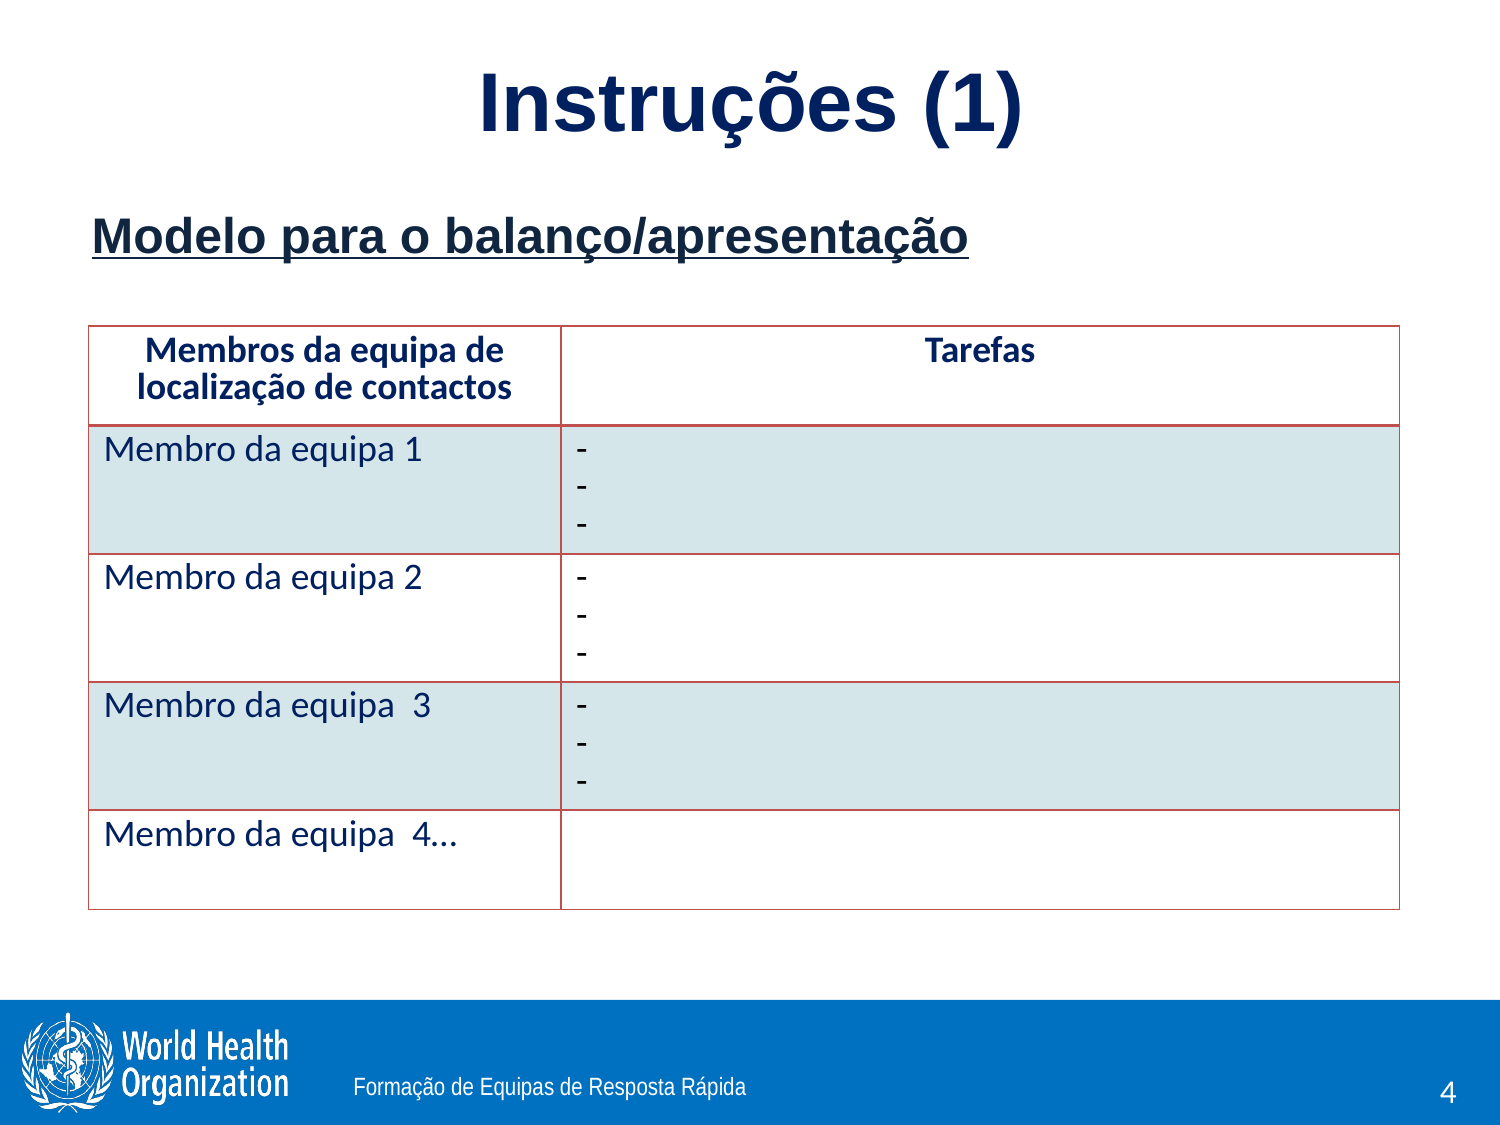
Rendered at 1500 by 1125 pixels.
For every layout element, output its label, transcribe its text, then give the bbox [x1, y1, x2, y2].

table_cell Membro da equipa 2 [89, 555, 560, 681]
table_cell Membro da equipa 4… [89, 811, 560, 909]
table_cell - - - [562, 683, 1399, 809]
table_cell - - - [562, 427, 1399, 553]
table_cell Membro da equipa 1 [89, 427, 560, 553]
table_header Tarefas [562, 327, 1399, 424]
table_cell [562, 811, 1399, 909]
table_header Membros da equipa de localização de contactos [89, 327, 560, 424]
list Modelo para o balanço/apresentação [76, 196, 1427, 939]
picture [21, 1012, 288, 1113]
title Instruções (1) [76, 4, 1427, 192]
table_cell - - - [562, 555, 1399, 681]
table_cell Membro da equipa 3 [89, 683, 560, 809]
